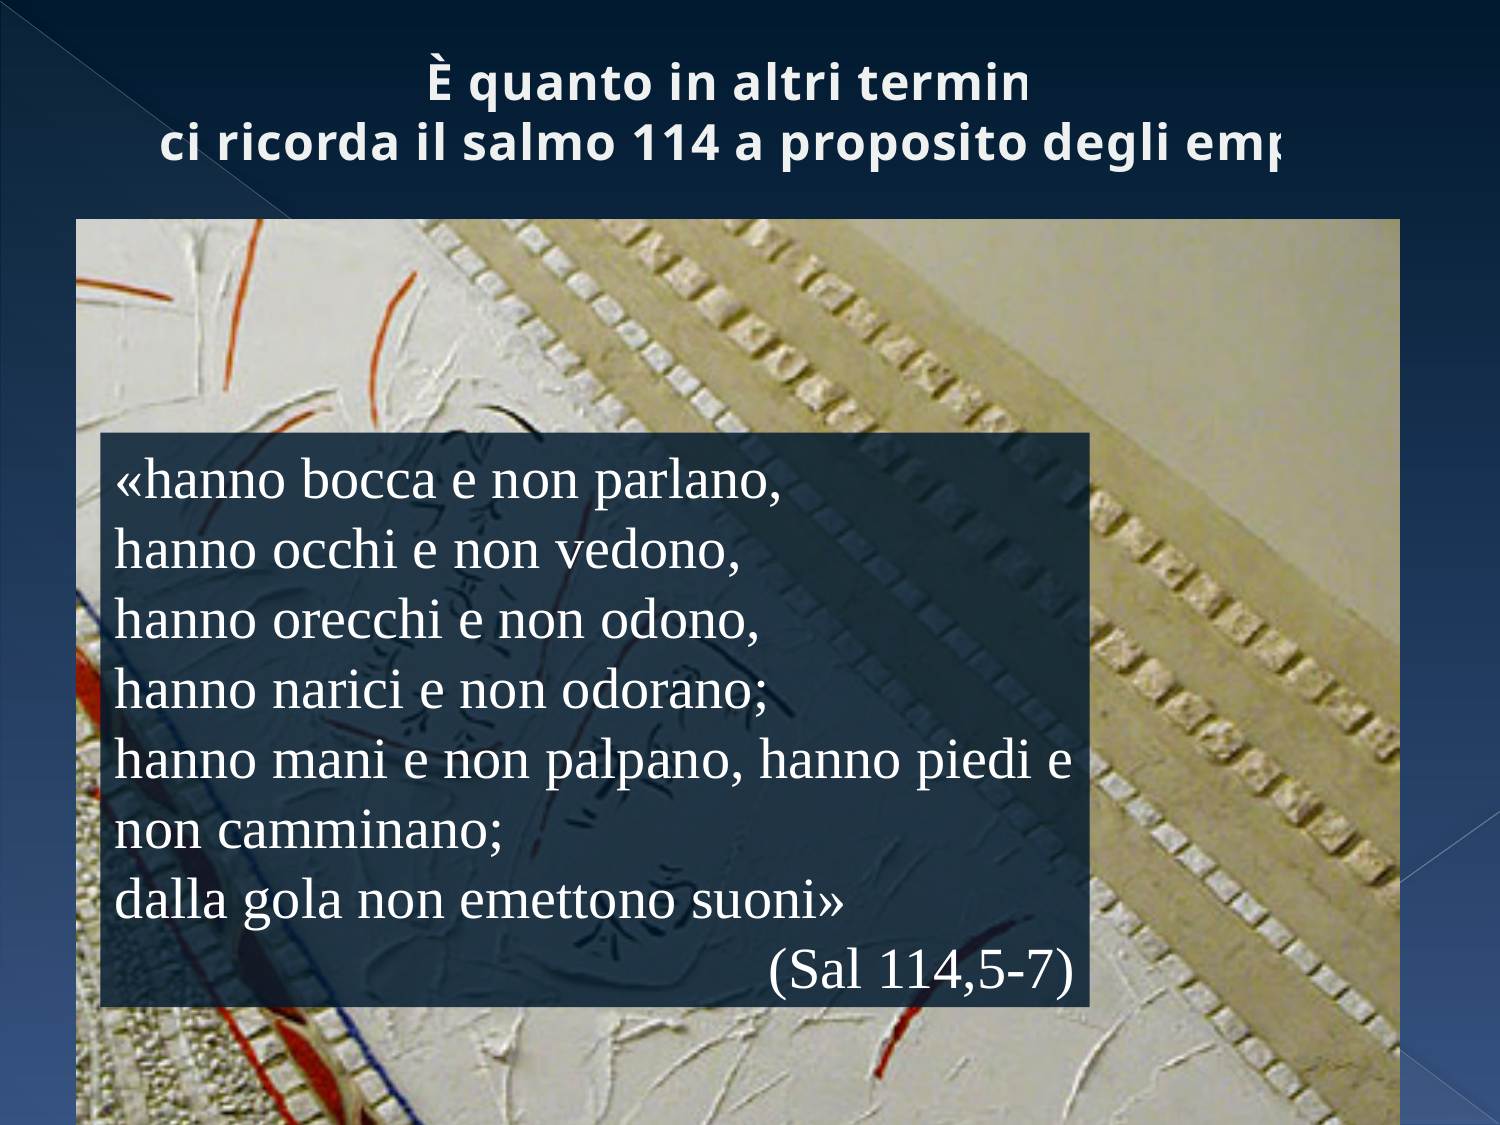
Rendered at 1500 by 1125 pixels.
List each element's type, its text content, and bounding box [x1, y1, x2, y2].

text_box È quanto in altri termini ci ricorda il salmo 114 a proposito degli empi: [144, 42, 1347, 178]
picture [76, 219, 1400, 1125]
